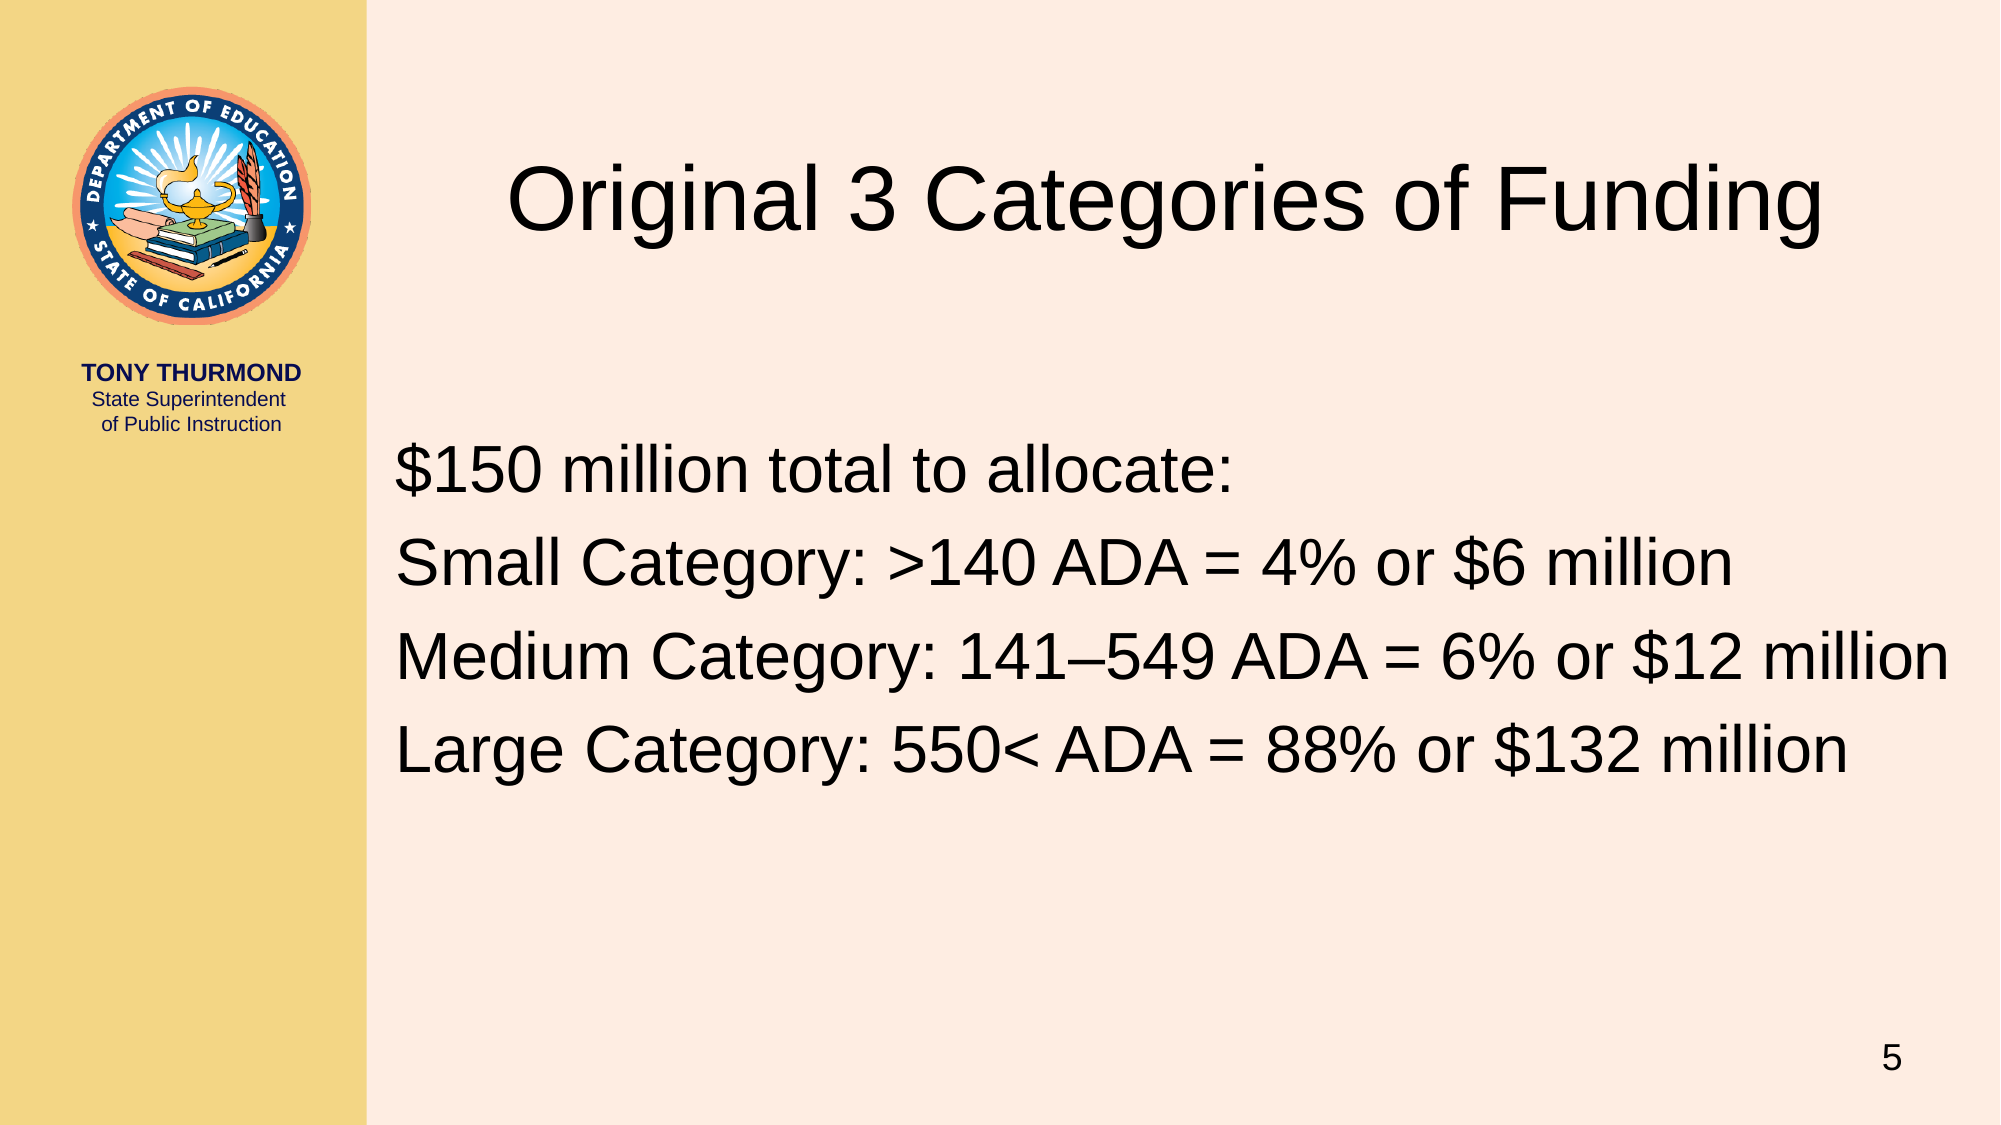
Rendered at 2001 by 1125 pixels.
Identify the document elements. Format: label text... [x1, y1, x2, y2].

picture [72, 86, 311, 325]
title Original 3 Categories of Funding [416, 99, 1917, 288]
slide_number 5 [1551, 1025, 1918, 1100]
list $150 million total to allocate: Small Category: >140 ADA = 4% or $6 million Medium Category: 141–549 ADA = 6% or $12 million Large Category: 550< ADA = 88% or $132 million [380, 324, 1975, 1000]
